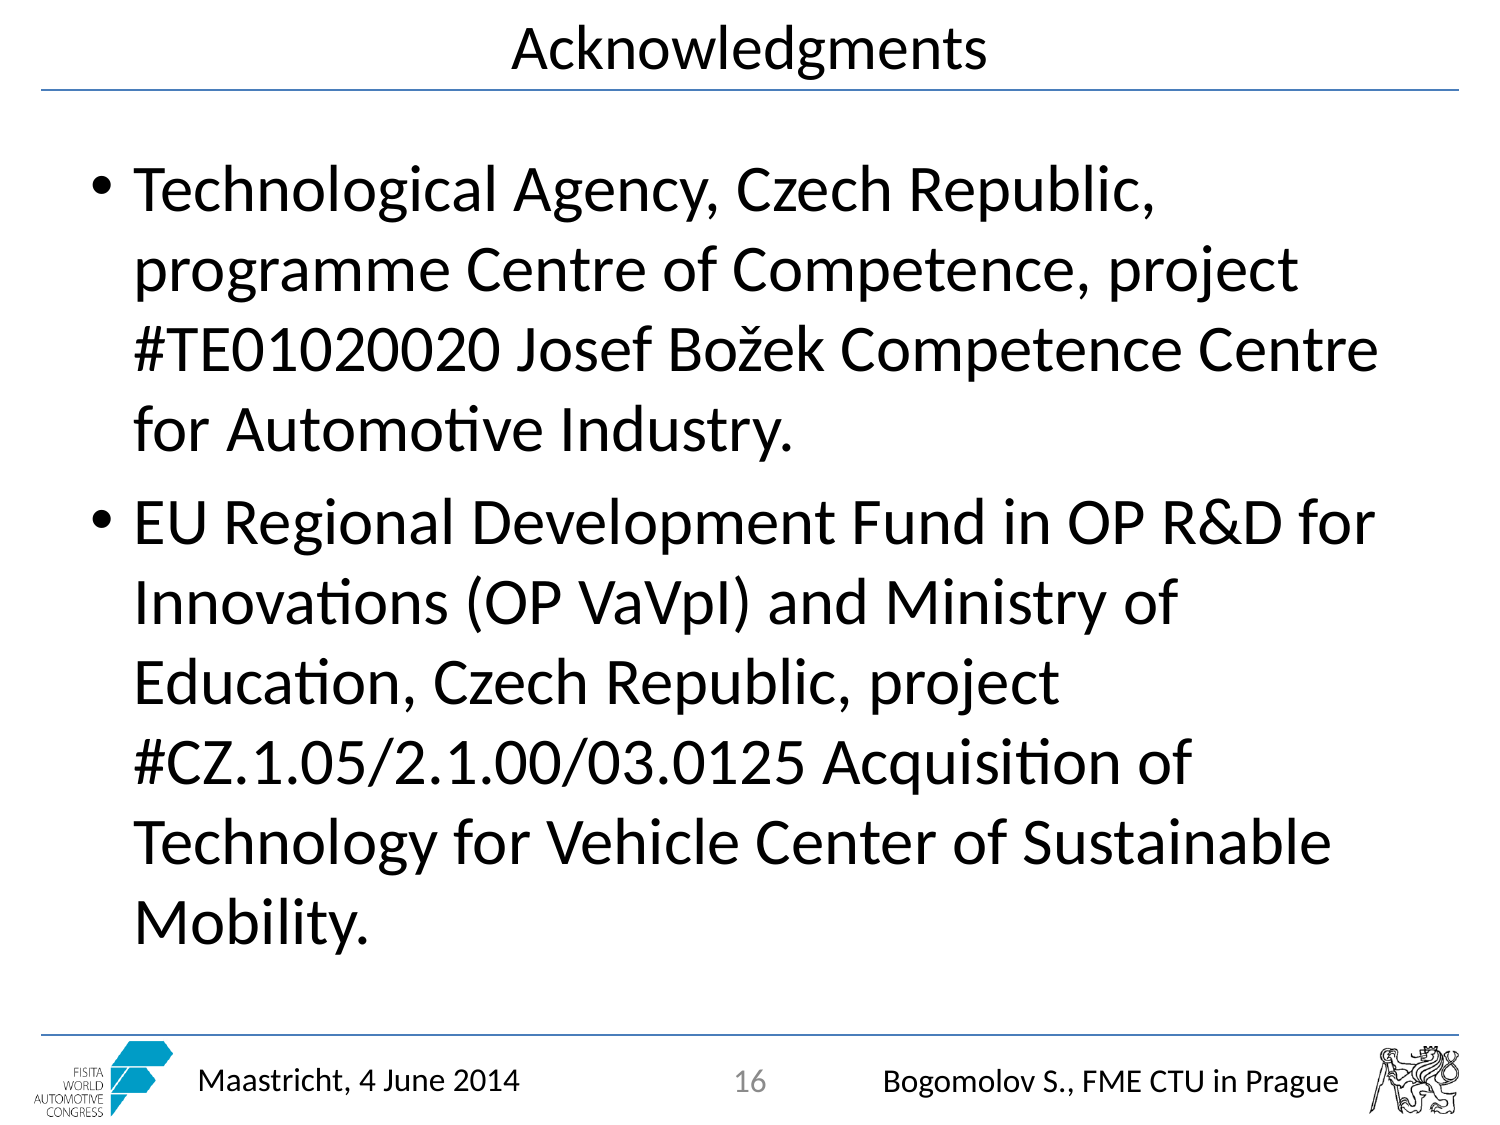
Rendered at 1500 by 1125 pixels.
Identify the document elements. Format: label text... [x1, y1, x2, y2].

slide_number 16 [711, 1049, 789, 1110]
list Technological Agency, Czech Republic, programme Centre of Competence, project #TE01020020 Josef Božek Competence Centre for Automotive Industry. EU Regional Development Fund in OP R&D for Innovations (OP VaVpI) and Ministry of Education, Czech Republic, project #CZ.1.05/2.1.00/03.0125 Acquisition of Technology for Vehicle Center of Sustainable Mobility. [75, 137, 1425, 1012]
picture [31, 1037, 174, 1119]
title Acknowledgments [75, 0, 1425, 90]
picture [1369, 1046, 1459, 1114]
